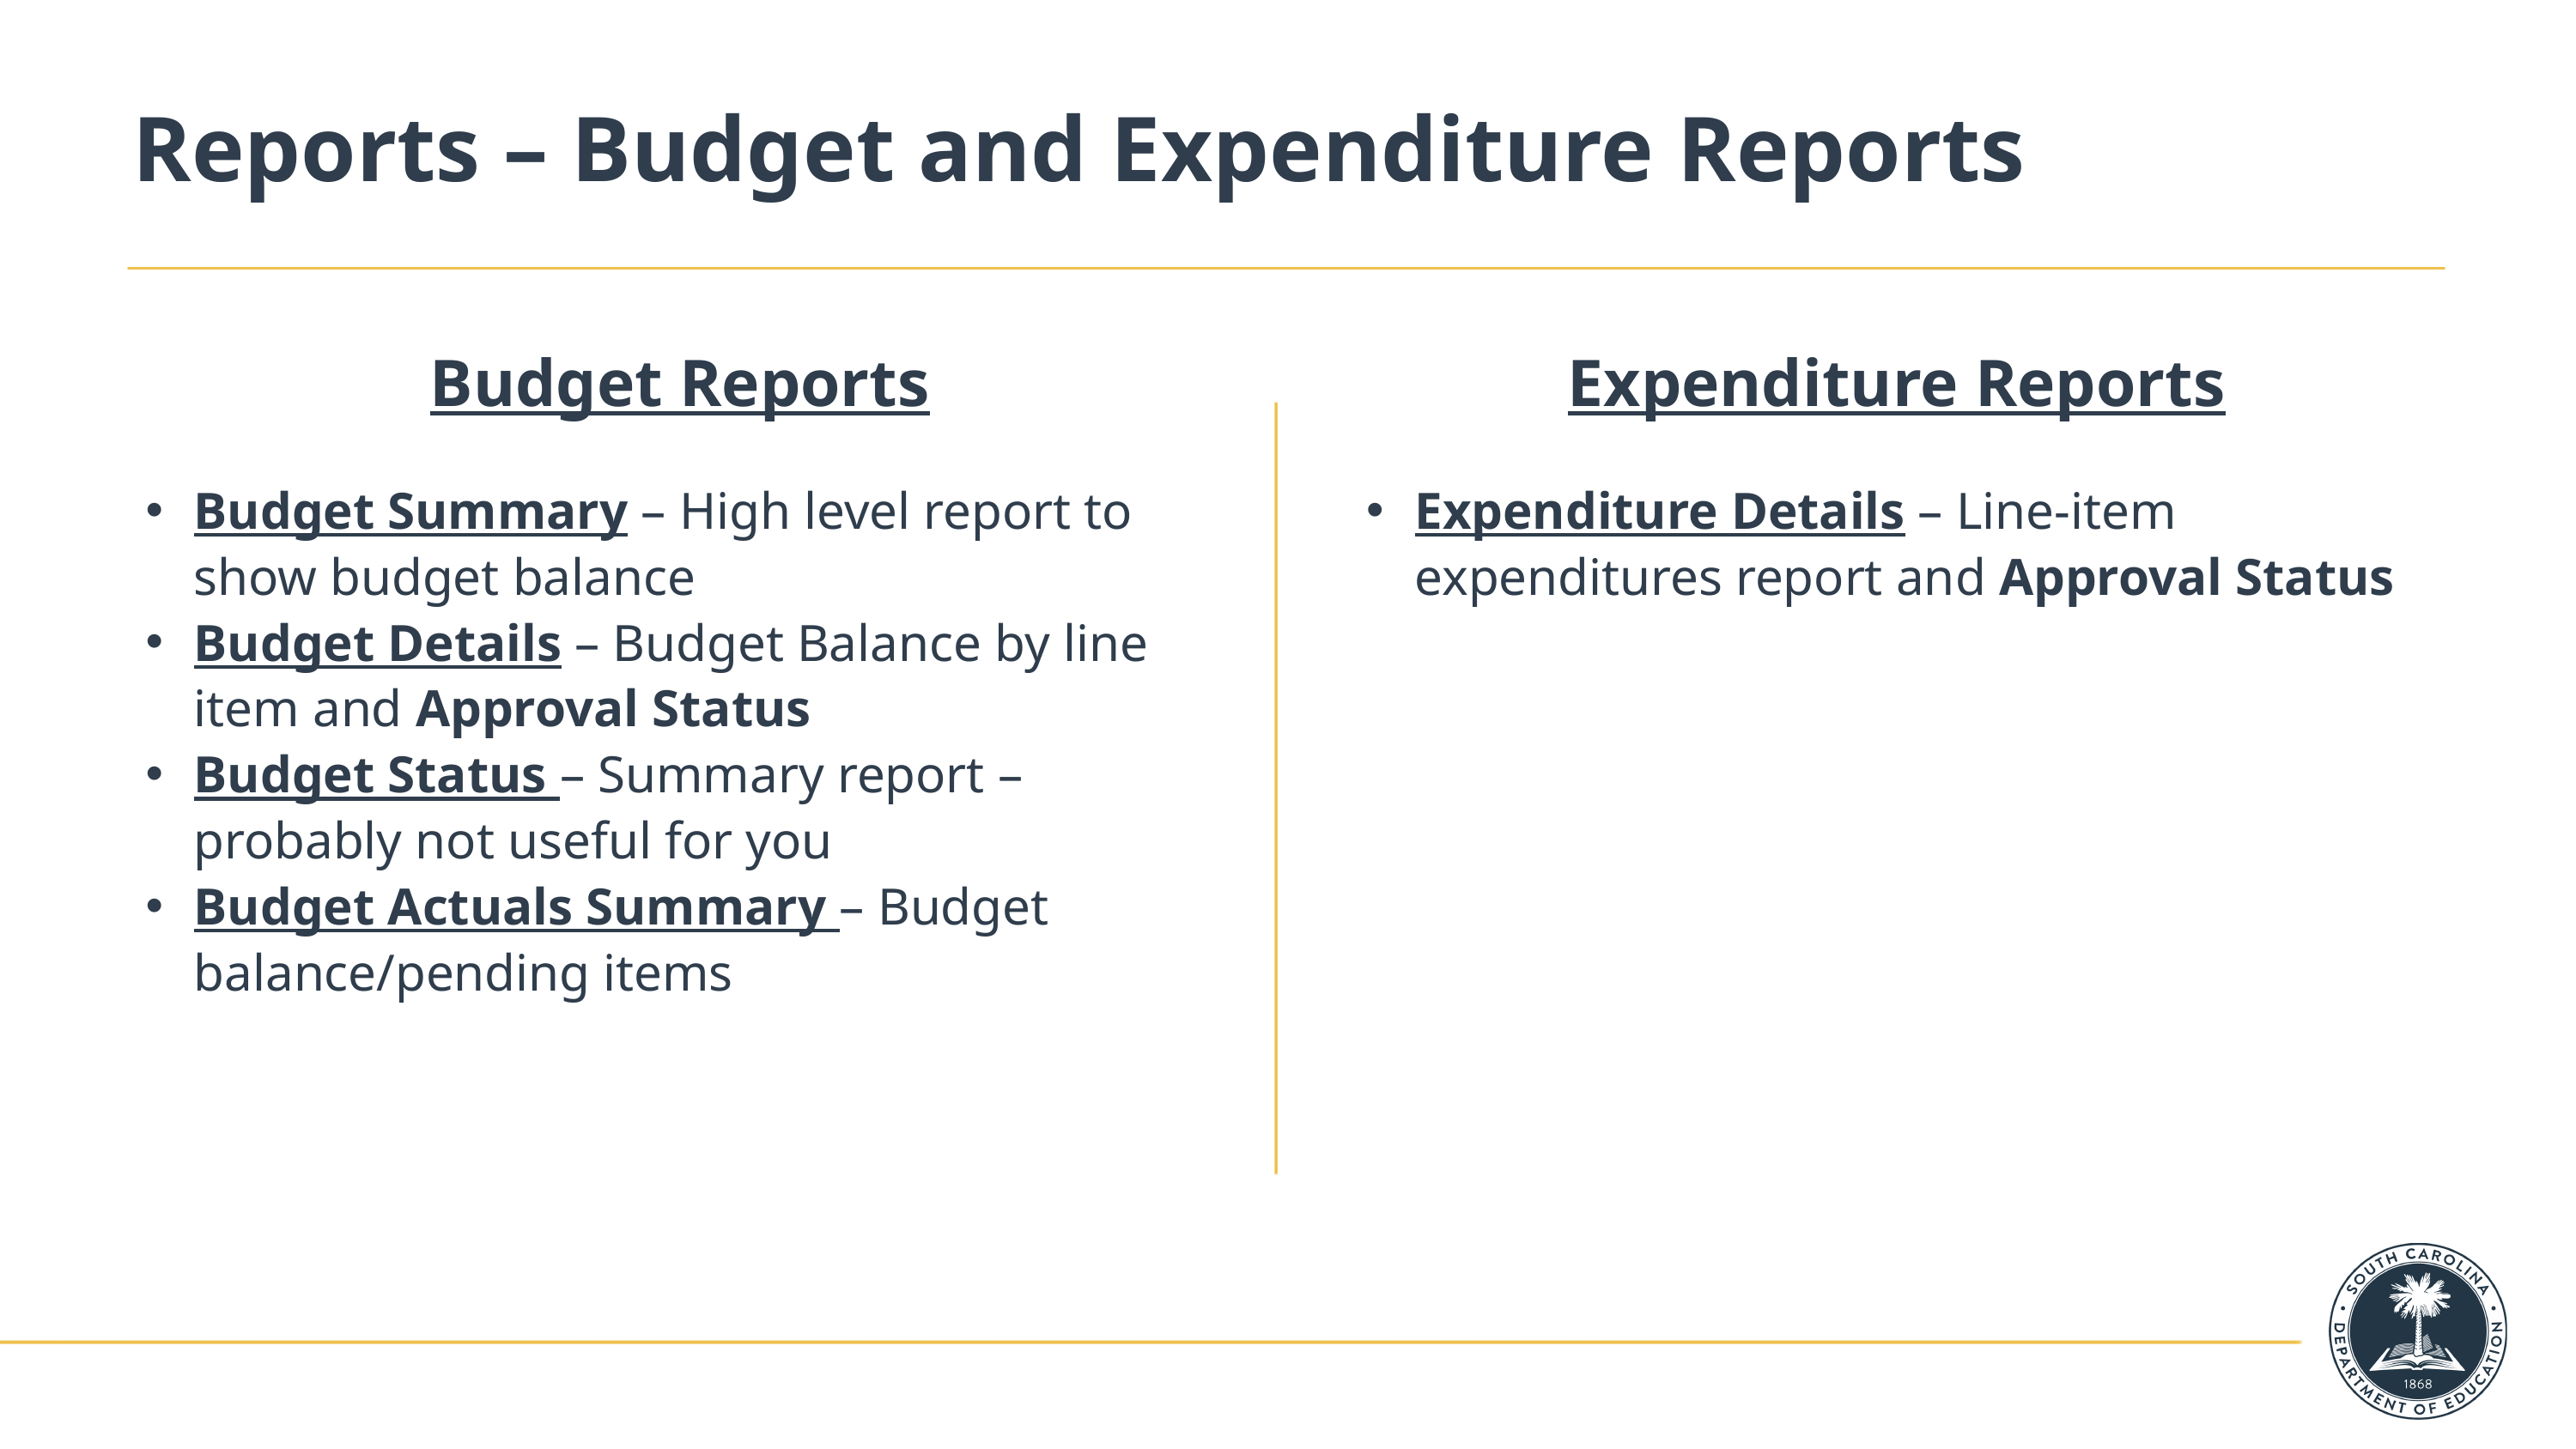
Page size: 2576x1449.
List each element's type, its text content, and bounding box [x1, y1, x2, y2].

picture [889, 403, 1663, 1174]
title Reports – Budget and Expenditure Reports [132, 33, 2450, 276]
picture [2329, 1243, 2507, 1420]
list Expenditure Reports [1349, 334, 2445, 438]
list Expenditure Details – Line-item expenditures report and Approval Status [1353, 466, 2449, 1234]
list Budget Summary – High level report to show budget balance Budget Details – Budget Balance by line item and Approval Status Budget Status – Summary report – probably not useful for you Budget Actuals Summary – Budget balance/pending items [132, 466, 1223, 1234]
list Budget Reports [135, 334, 1225, 438]
